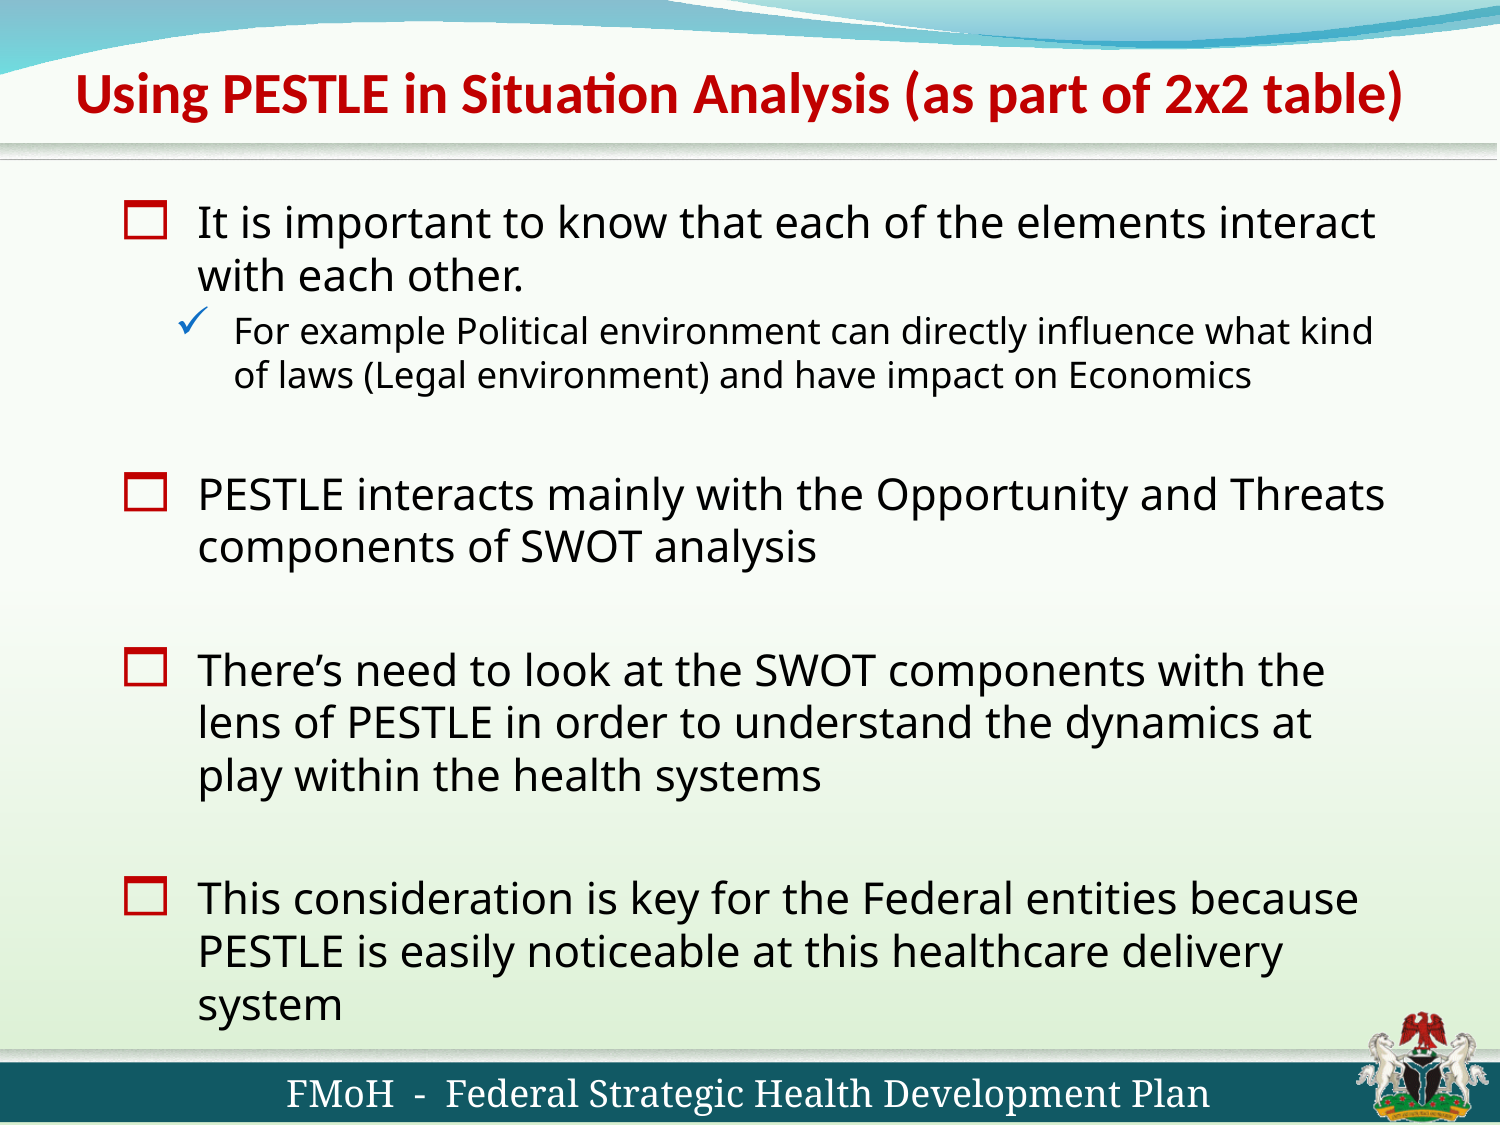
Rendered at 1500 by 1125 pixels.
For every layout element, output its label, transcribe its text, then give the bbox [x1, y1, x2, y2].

title Using PESTLE in Situation Analysis (as part of 2x2 table) [75, 37, 1448, 126]
picture [0, 1008, 1500, 1125]
list It is important to know that each of the elements interact with each other. For example Political environment can directly influence what kind of laws (Legal environment) and have impact on Economics PESTLE interacts mainly with the Opportunity and Threats components of SWOT analysis There’s need to look at the SWOT components with the lens of PESTLE in order to understand the dynamics at play within the health systems This consideration is key for the Federal entities because PESTLE is easily noticeable at this healthcare delivery system [103, 187, 1413, 1038]
picture [0, 143, 1497, 161]
